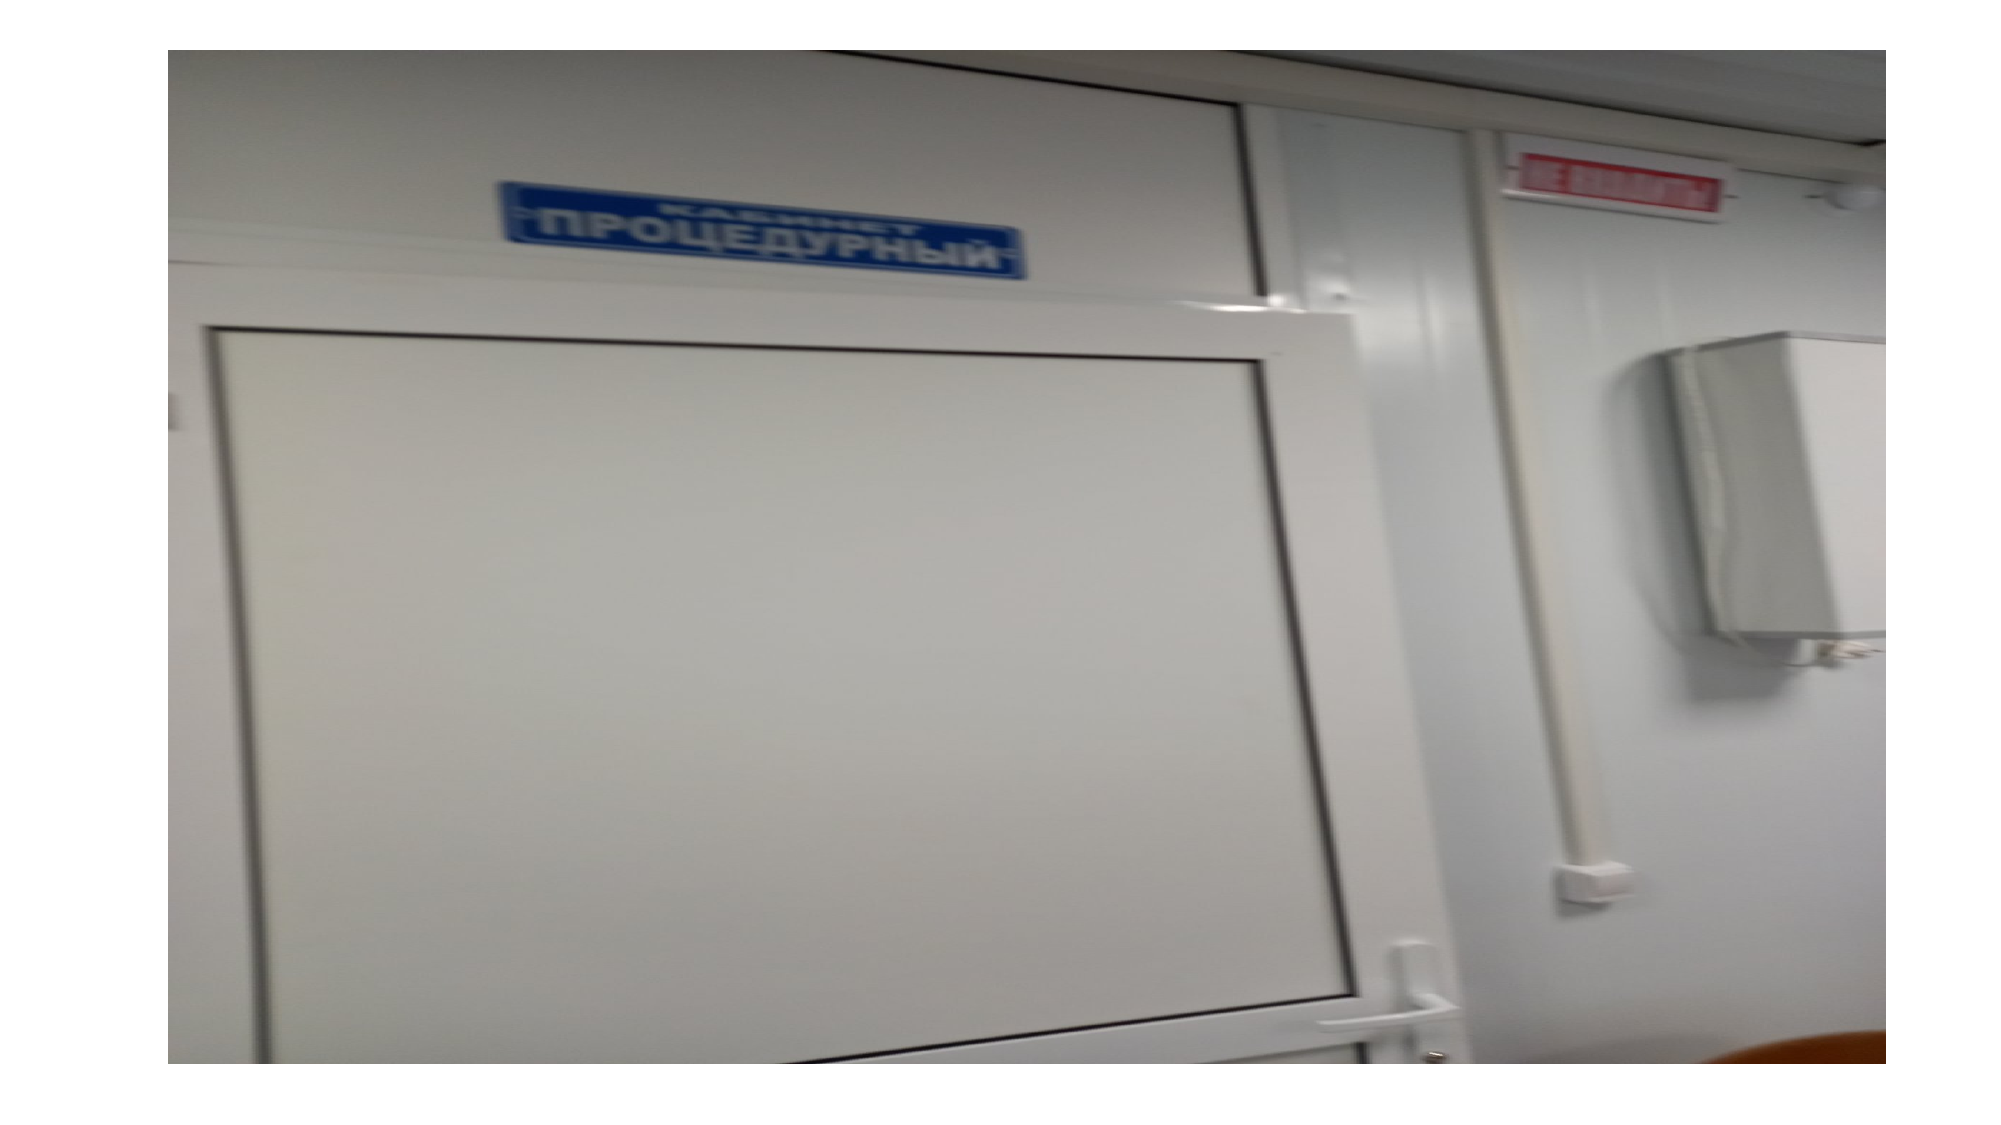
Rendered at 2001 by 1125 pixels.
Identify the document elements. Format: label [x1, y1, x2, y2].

picture [168, 50, 1886, 1064]
